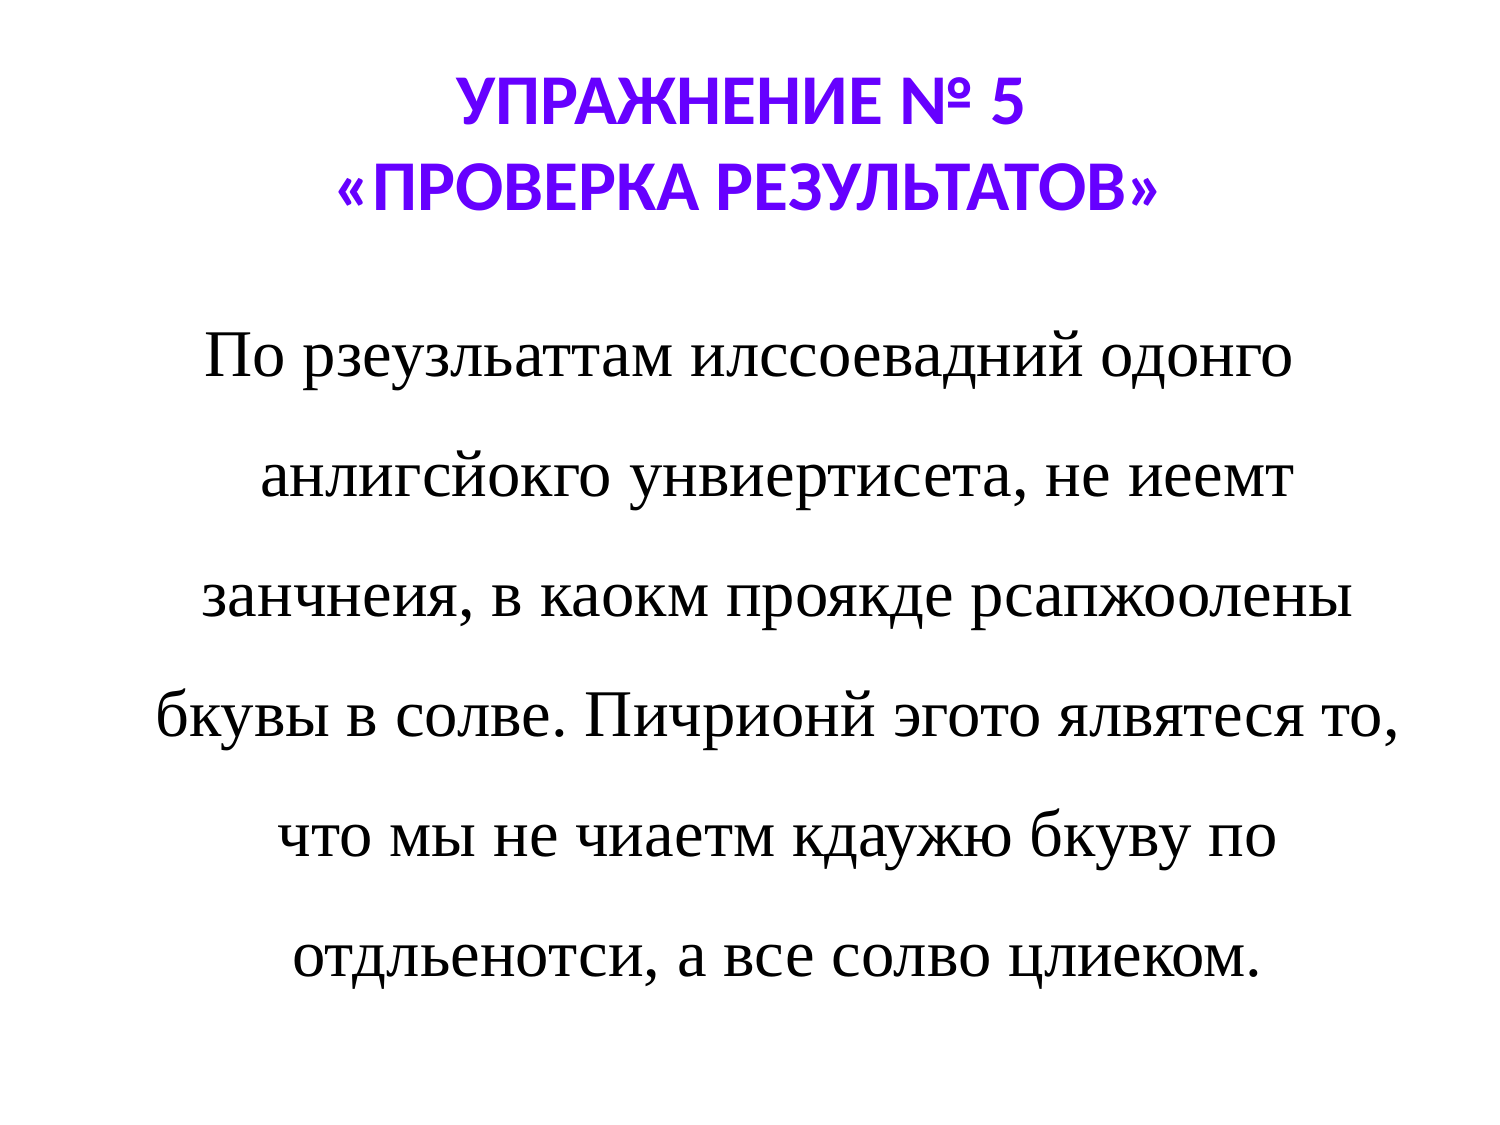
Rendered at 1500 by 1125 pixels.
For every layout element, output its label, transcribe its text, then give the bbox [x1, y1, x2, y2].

title УПРАЖНЕНИЕ № 5 «ПРОВЕРКА РЕЗУЛЬТАТОВ» [75, 45, 1425, 233]
list По рзеузльаттам илссоевадний одонго анлигсйокго унвиертисета, не иеемт занчнеия, в каокм проякде рсапжоолены бкувы в солве. Пичрионй эгото ялвятеся то, что мы не чиаетм кдаужю бкуву по отдльенотси, а все солво цлиеком. [75, 262, 1425, 1005]
